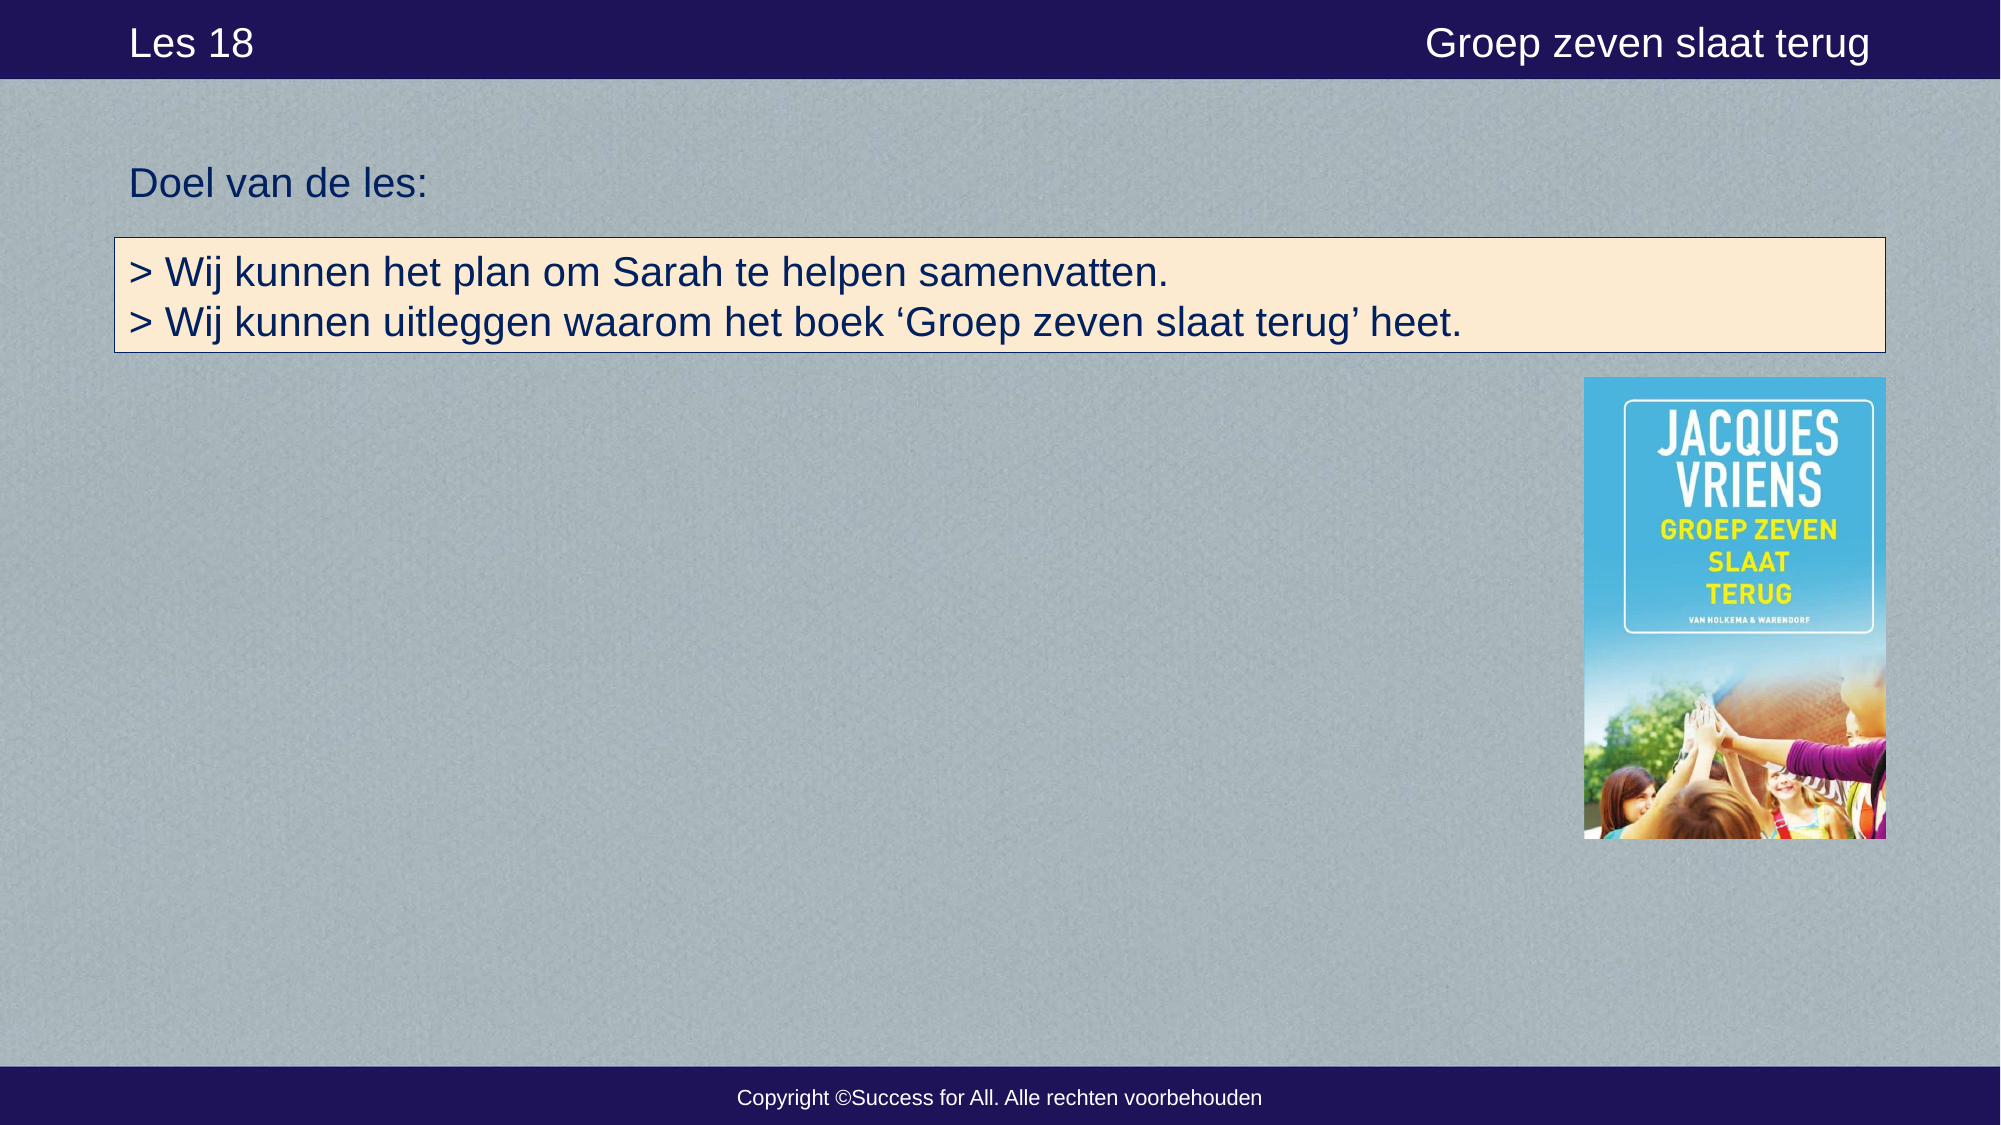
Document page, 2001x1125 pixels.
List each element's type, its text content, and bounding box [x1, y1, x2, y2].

text_box Copyright ©Success for All. Alle rechten voorbehouden [0, 1076, 2000, 1125]
picture [0, 0, 2001, 1125]
text_box Groep zeven slaat terug [999, 8, 1886, 73]
text_box Les 18 [114, 8, 354, 73]
text_box Doel van de les: [113, 148, 1635, 214]
text_box > Wij kunnen het plan om Sarah te helpen samenvatten. > Wij kunnen uitleggen waarom het boek ‘Groep zeven slaat terug’ heet. [114, 237, 1886, 353]
